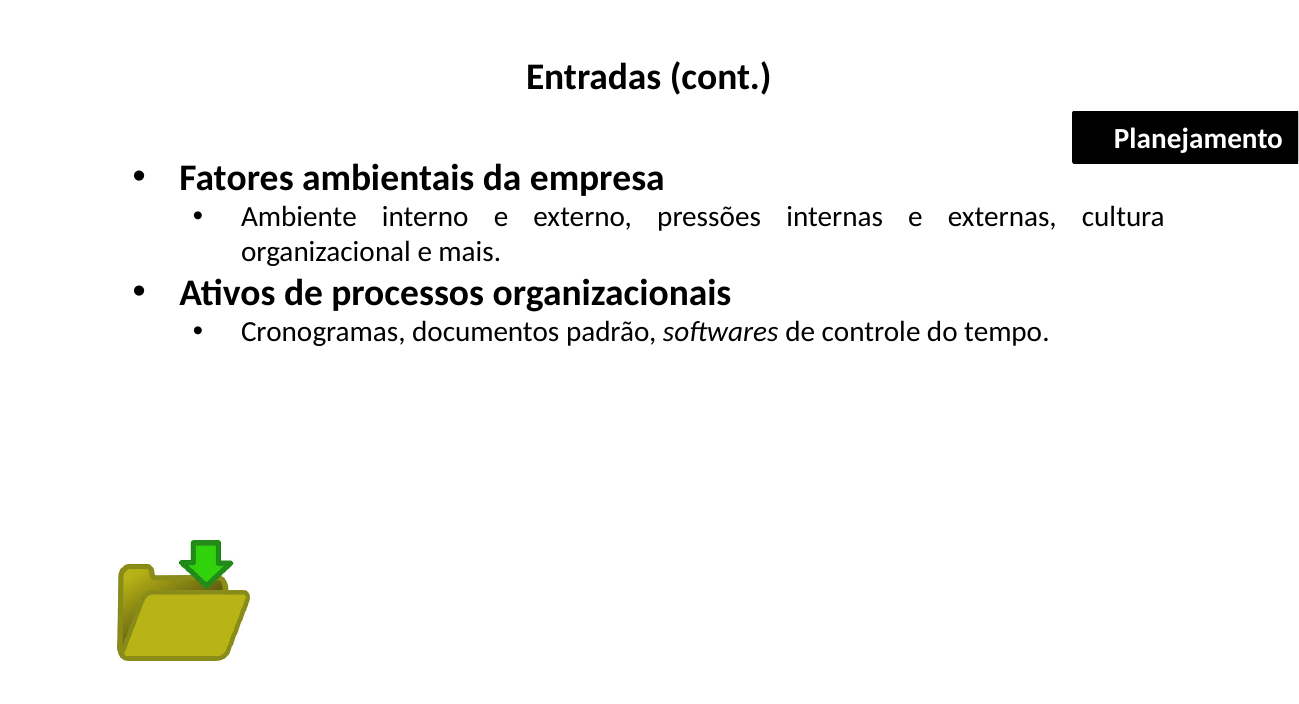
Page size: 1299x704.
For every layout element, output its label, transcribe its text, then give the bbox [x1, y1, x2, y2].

picture [117, 540, 250, 661]
text_box Entradas (cont.) [0, 44, 1299, 106]
text_box Planejamento [1074, 112, 1299, 162]
text_box Fatores ambientais da empresa Ambiente interno e externo, pressões internas e externas, cultura organizacional e mais. Ativos de processos organizacionais Cronogramas, documentos padrão, softwares de controle do tempo. [117, 145, 1181, 358]
